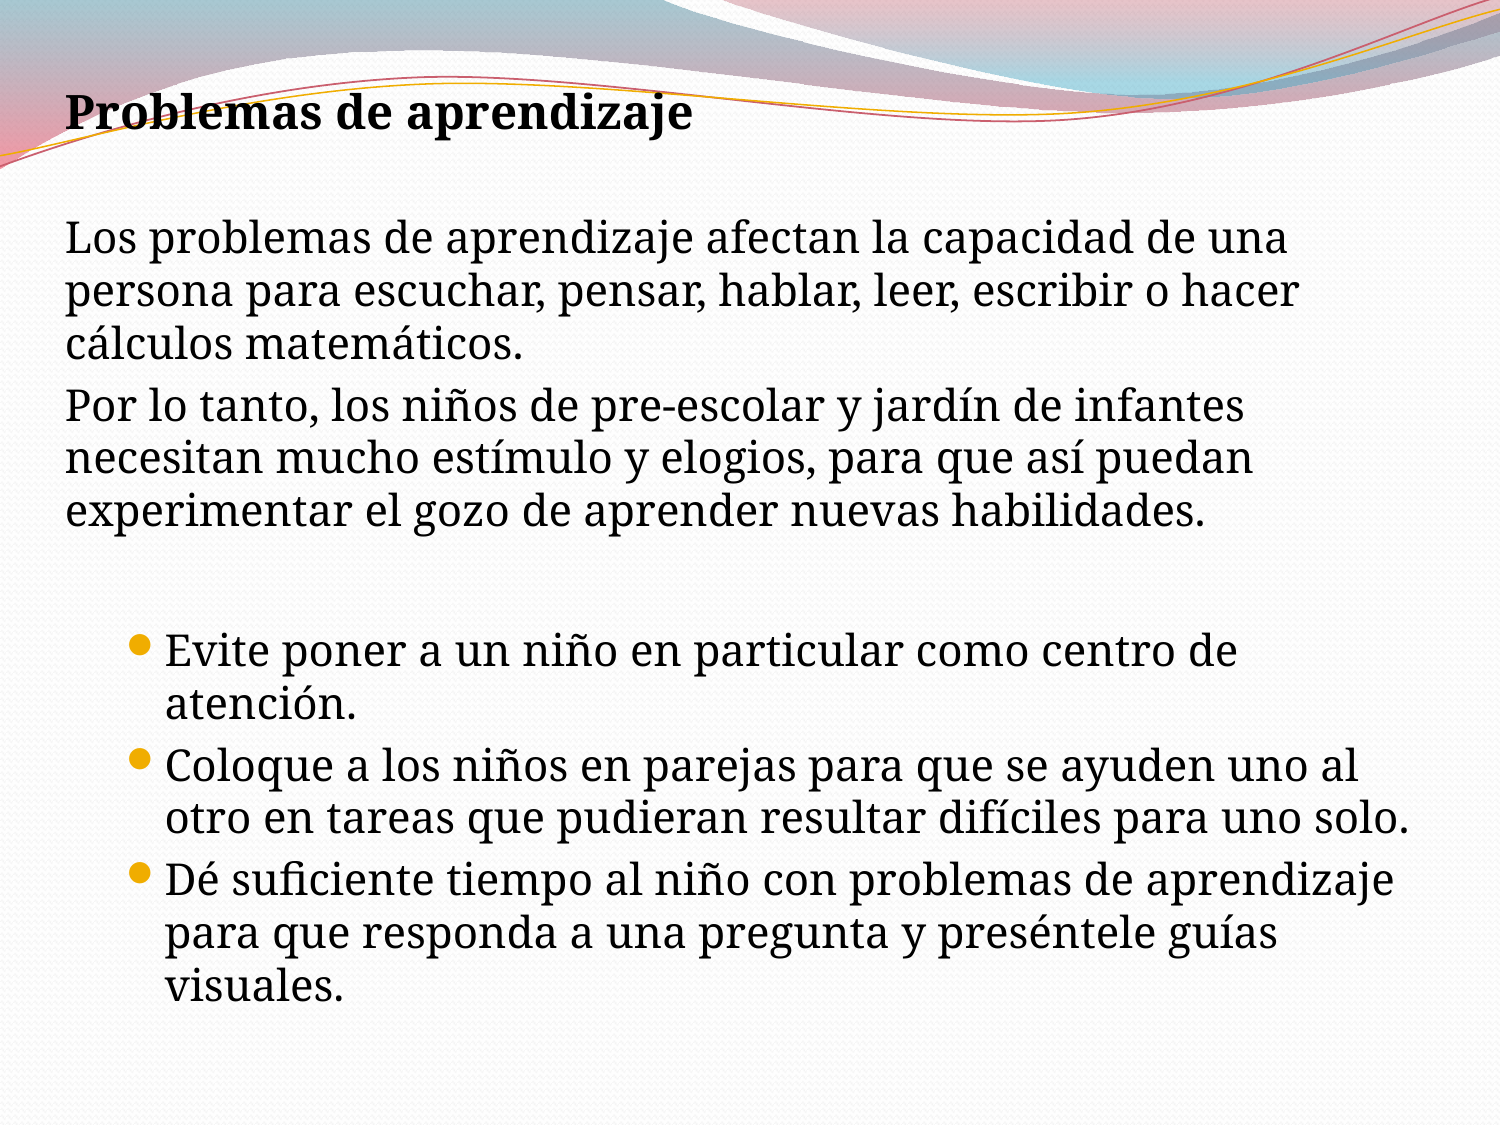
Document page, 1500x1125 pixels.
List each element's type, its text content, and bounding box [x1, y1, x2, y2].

list Problemas de aprendizaje Los problemas de aprendizaje afectan la capacidad de una persona para escuchar, pensar, hablar, leer, escribir o hacer cálculos matemáticos. Por lo tanto, los niños de pre-escolar y jardín de infantes necesitan mucho estímulo y elogios, para que así puedan experimentar el gozo de aprender nuevas habilidades. Evite poner a un niño en particular como centro de atención. Coloque a los niños en parejas para que se ayuden uno al otro en tareas que pudieran resultar difíciles para uno solo. Dé suficiente tiempo al niño con problemas de aprendizaje para que responda a una pregunta y preséntele guías visuales. [50, 75, 1438, 1075]
